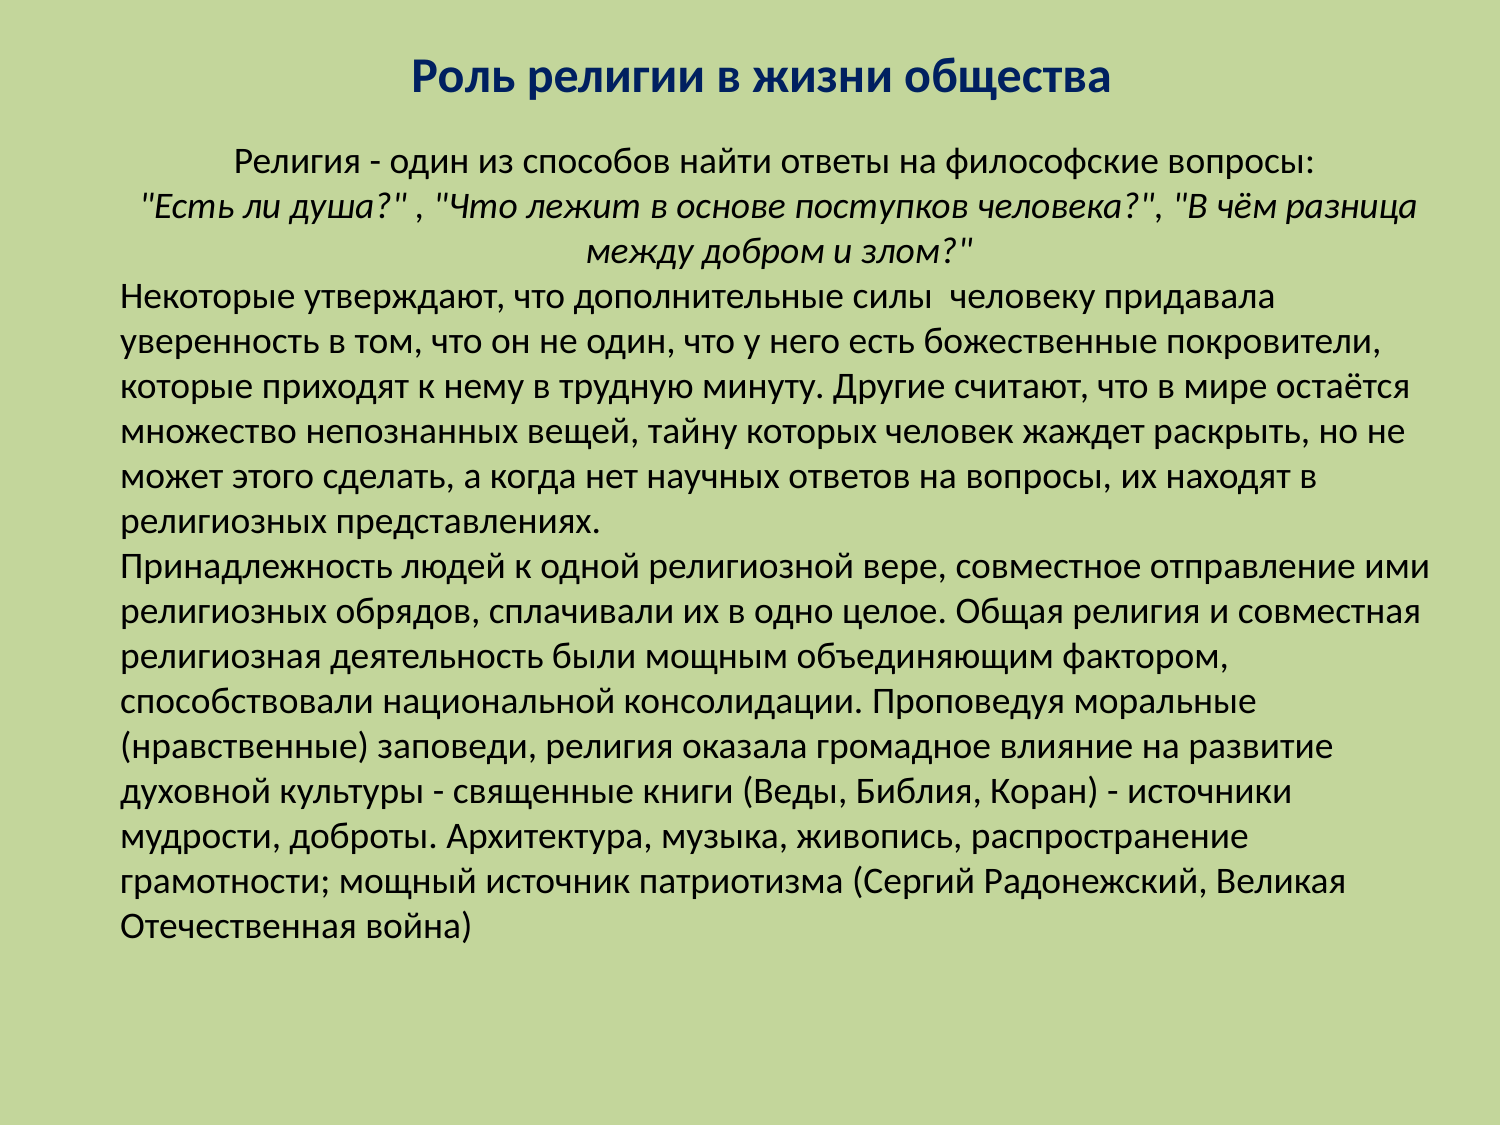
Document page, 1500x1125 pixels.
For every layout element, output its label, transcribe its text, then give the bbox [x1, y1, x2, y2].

text_box Религия - один из способов найти ответы на философские вопросы: "Есть ли душа?" , "Что лежит в основе поступков человека?", "В чём разница между добром и злом?" Некоторые утверждают, что дополнительные силы человеку придавала уверенность в том, что он не один, что у него есть божественные покровители, которые приходят к нему в трудную минуту. Другие считают, что в мире остаётся множество непознанных вещей, тайну которых человек жаждет раскрыть, но не может этого сделать, а когда нет научных ответов на вопросы, их находят в религиозных представлениях. Принадлежность людей к одной религиозной вере, совместное отправление ими религиозных обрядов, сплачивали их в одно целое. Общая религия и совместная религиозная деятельность были мощным объединяющим фактором, способствовали национальной консолидации. Проповедуя моральные (нравственные) заповеди, религия оказала громадное влияние на развитие духовной культуры - священные книги (Веды, Библия, Коран) - источники мудрости, доброты. Архитектура, музыка, живопись, распространение грамотности; мощный источник патриотизма (Сергий Радонежский, Великая Отечественная война) [105, 128, 1453, 954]
text_box Роль религии в жизни общества [82, 35, 1442, 110]
